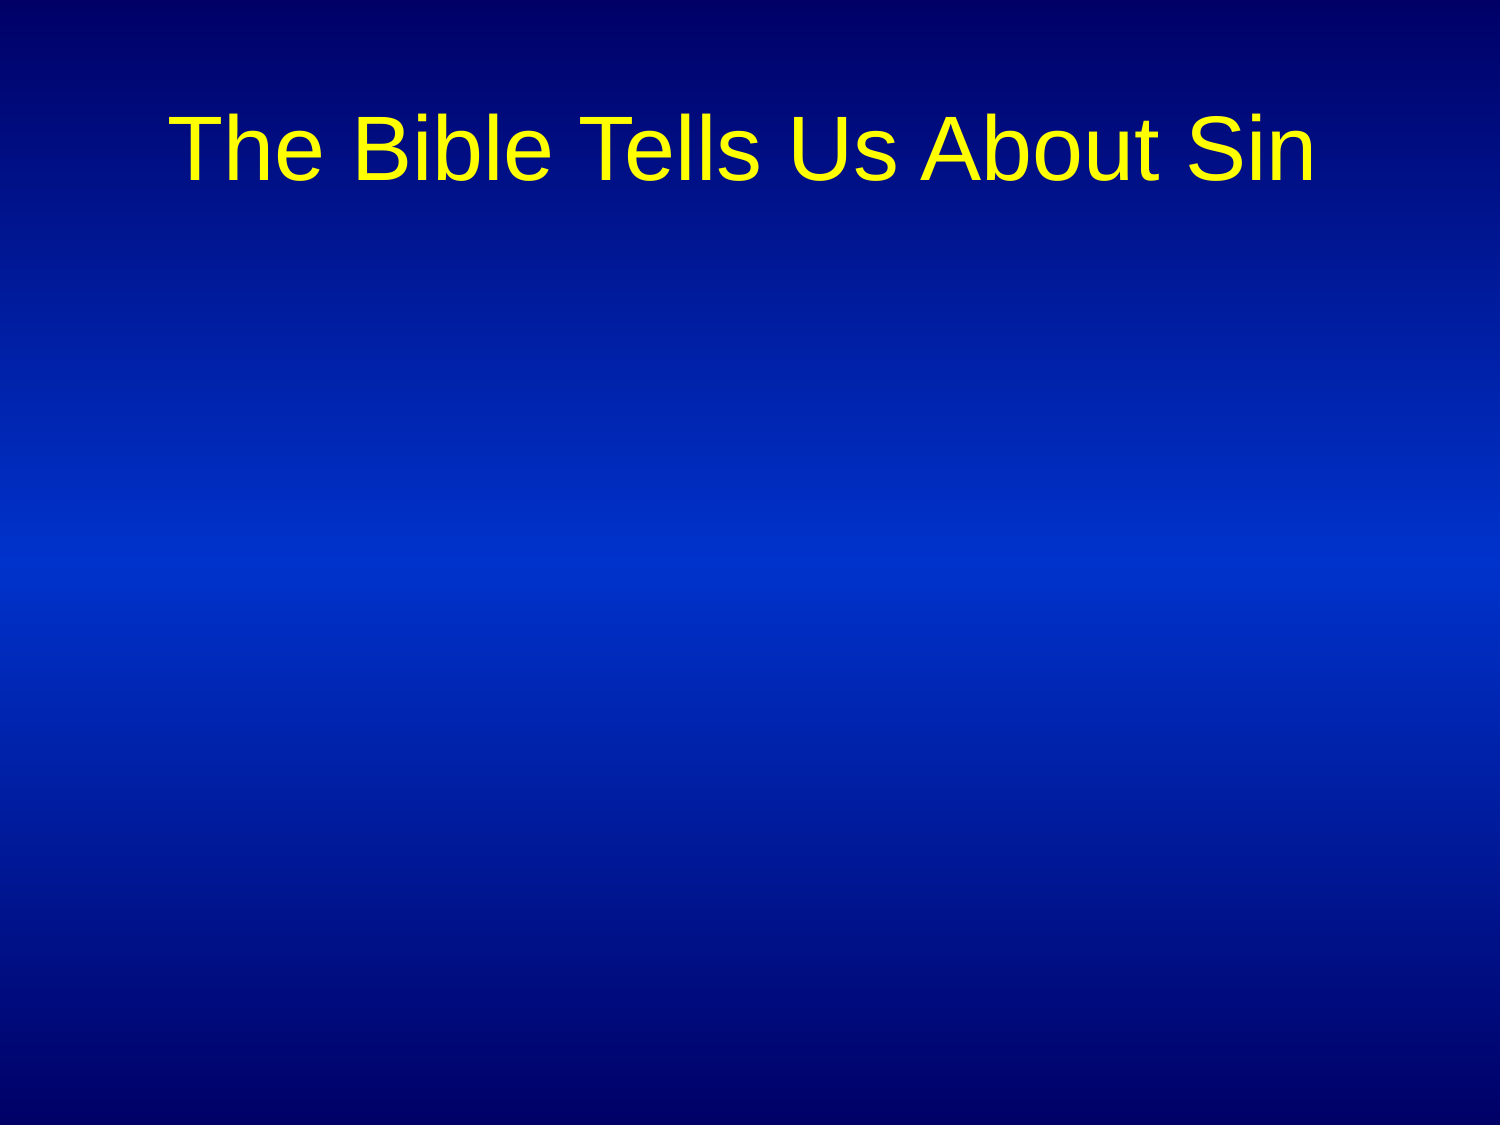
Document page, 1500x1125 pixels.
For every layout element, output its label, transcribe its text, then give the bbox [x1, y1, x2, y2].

title The Bible Tells Us About Sin [50, 50, 1438, 238]
